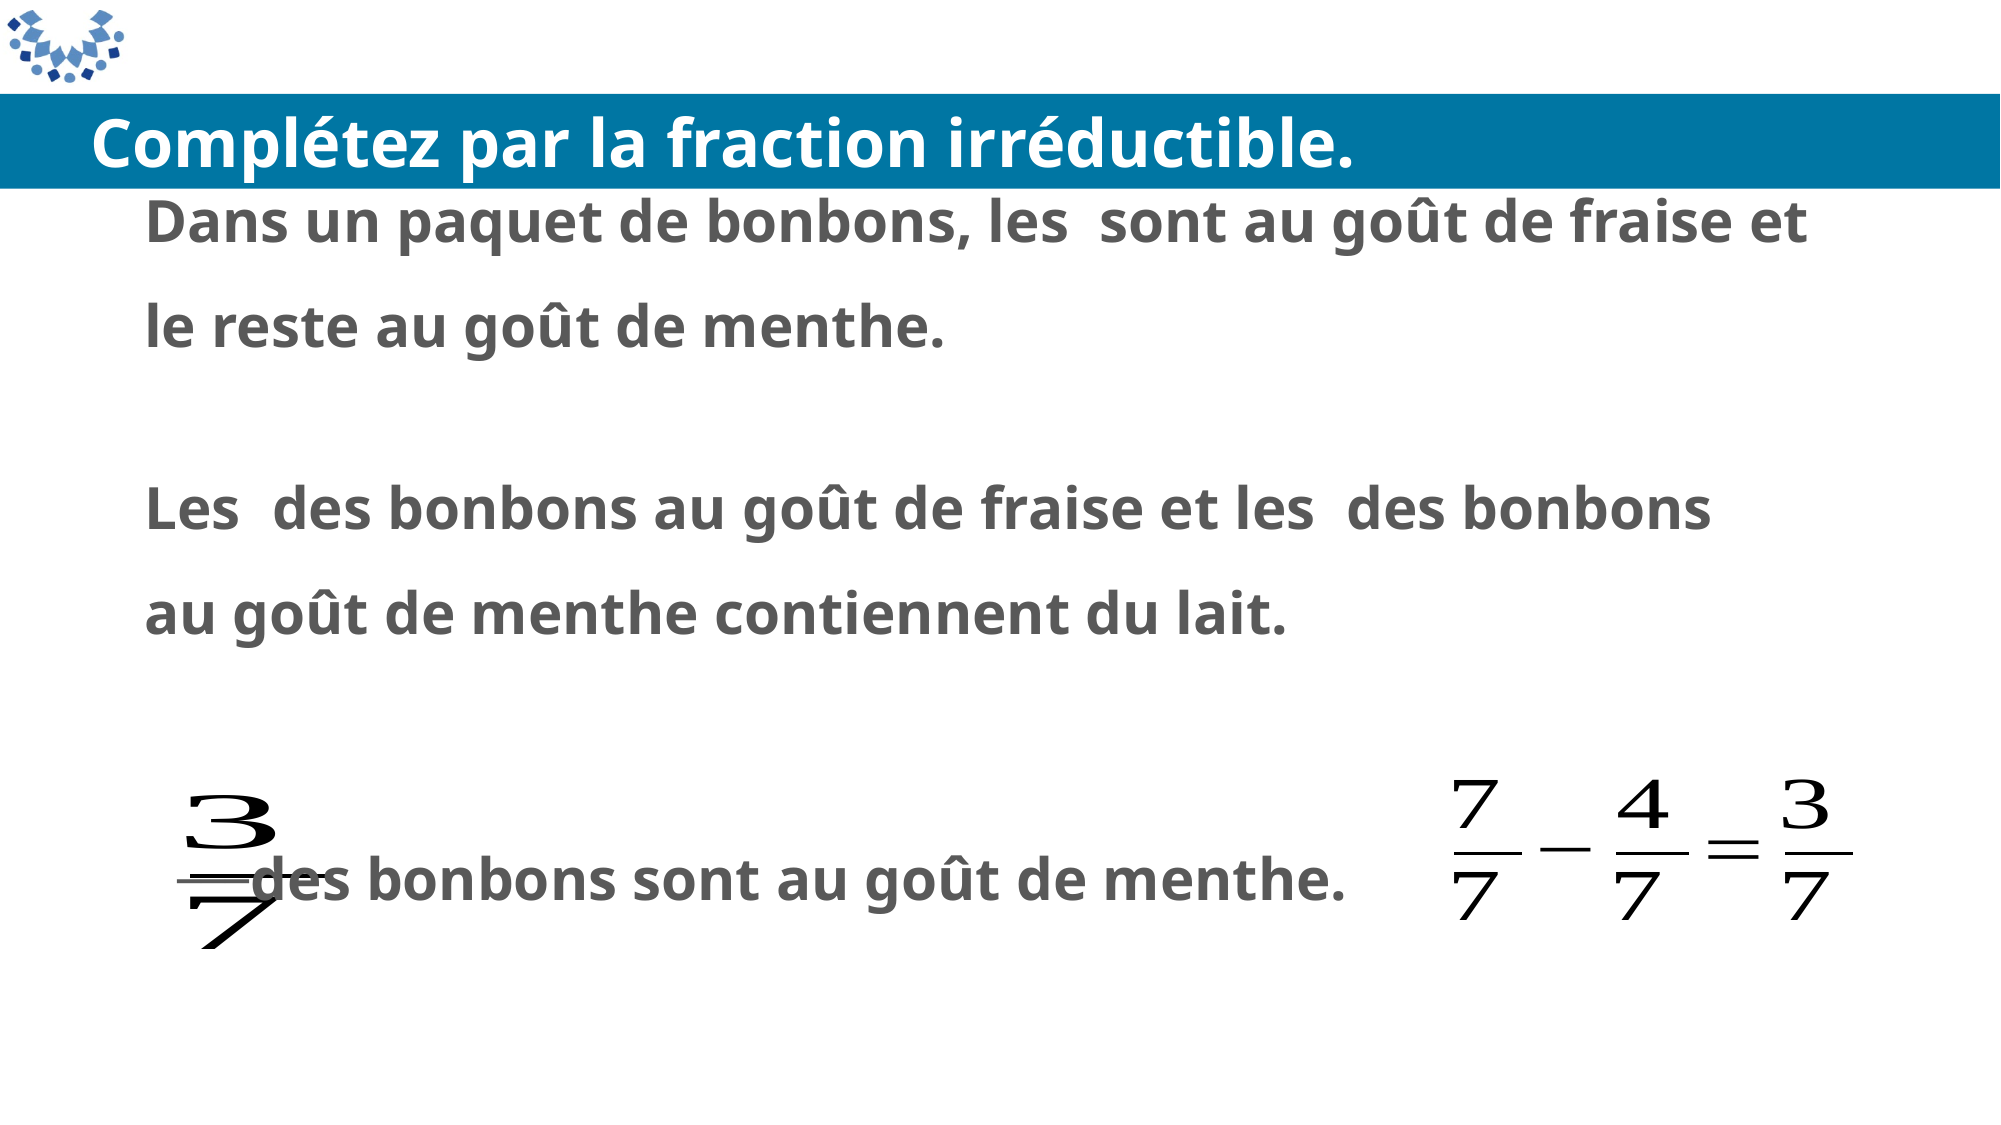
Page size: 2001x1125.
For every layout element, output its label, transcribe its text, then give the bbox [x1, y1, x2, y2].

picture [0, 10, 129, 87]
text_box ___ [162, 808, 320, 894]
text_box Complétez par la fraction irréductible. [0, 93, 2000, 189]
text_box des bonbons sont au goût de menthe. [101, 799, 1486, 920]
